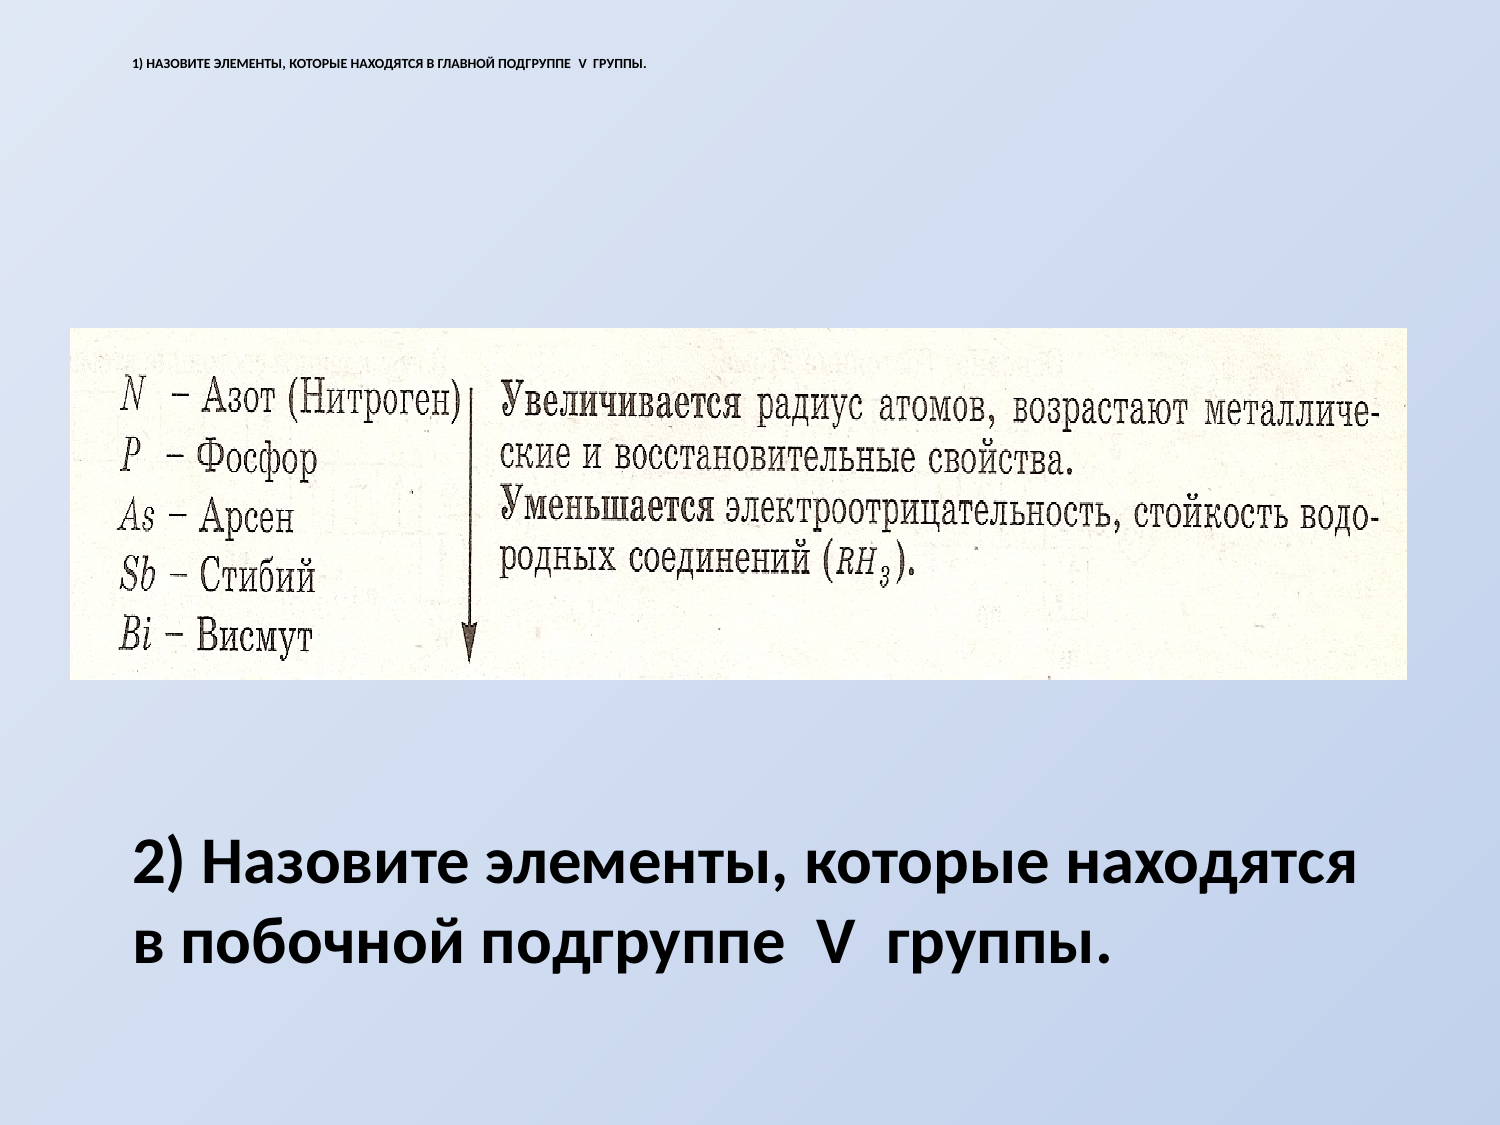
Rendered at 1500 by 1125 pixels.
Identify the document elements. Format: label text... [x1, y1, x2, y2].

list 2) Назовите элементы, которые находятся в побочной подгруппе V группы. [117, 738, 1393, 985]
picture [70, 327, 1407, 680]
title 1) Назовите элементы, которые находятся в главной подгруппе V группы. [117, 46, 1393, 271]
